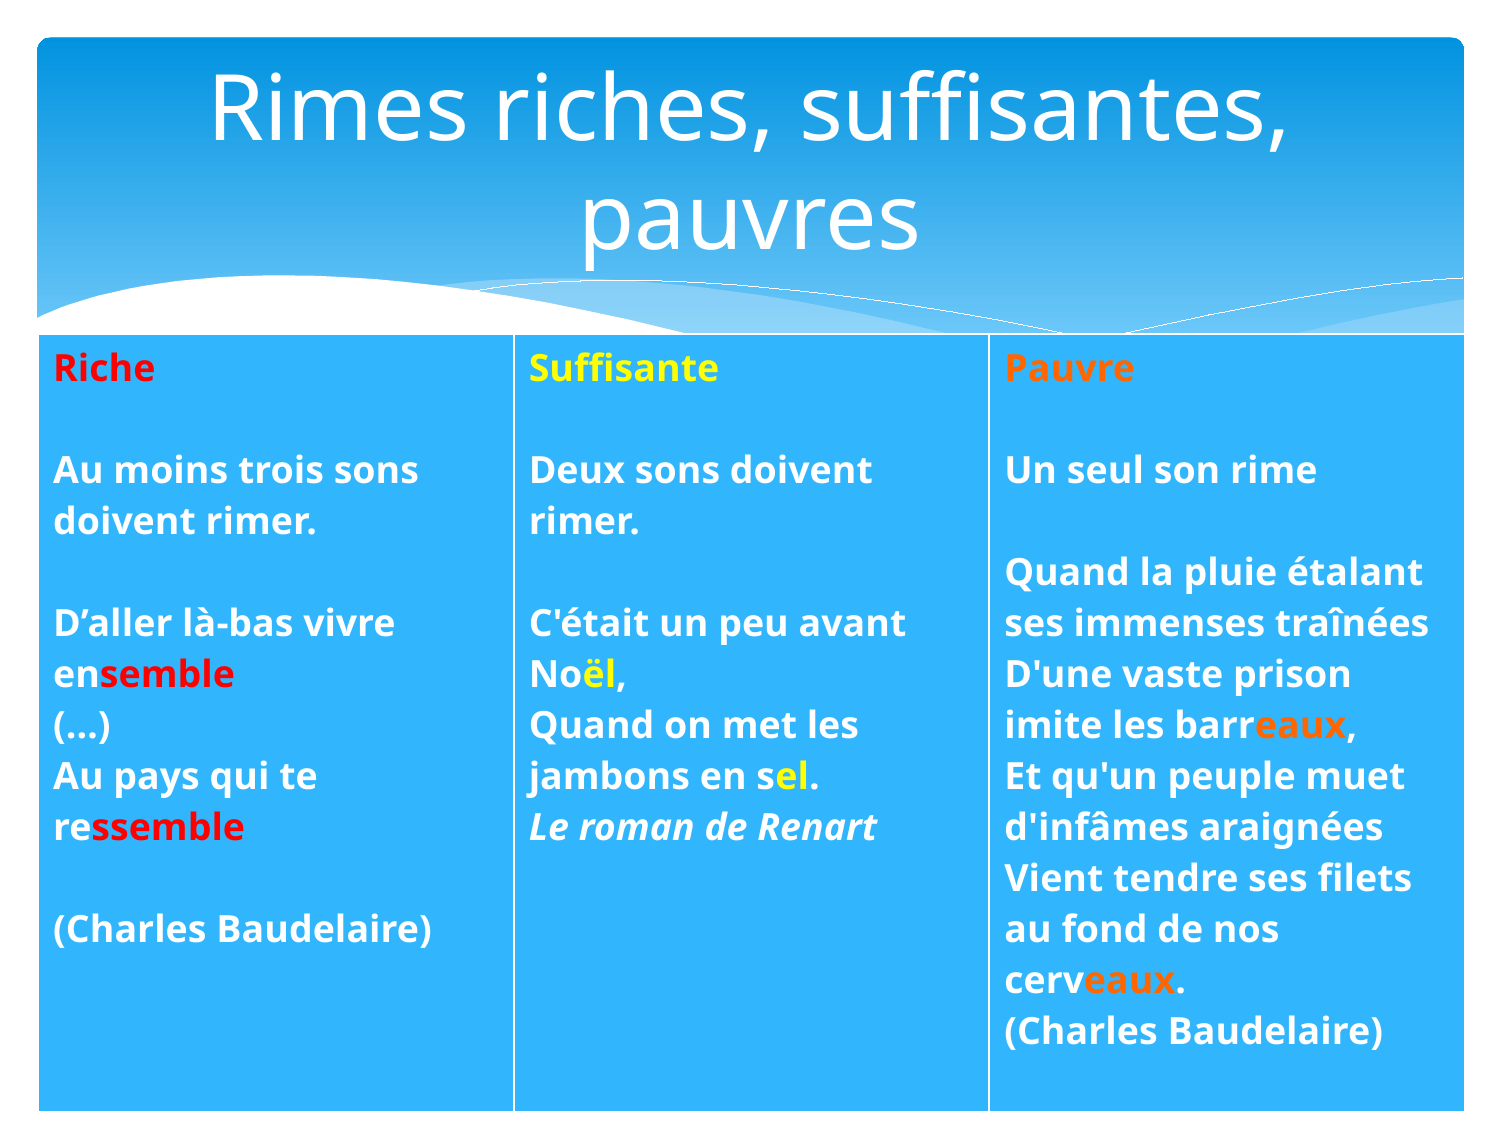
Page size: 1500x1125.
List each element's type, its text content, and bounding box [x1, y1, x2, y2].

table_header Suffisante Deux sons doivent rimer. C'était un peu avant Noël, Quand on met les jambons en sel. Le roman de Renart [515, 335, 988, 1111]
table_header Pauvre Un seul son rime Quand la pluie étalant ses immenses traînées D'une vaste prison imite les barreaux, Et qu'un peuple muet d'infâmes araignées Vient tendre ses filets au fond de nos cerveaux. (Charles Baudelaire) [990, 335, 1464, 1111]
title Rimes riches, suffisantes, pauvres [75, 55, 1425, 261]
table_header Riche Au moins trois sons doivent rimer. D’aller là-bas vivre ensemble (…) Au pays qui te ressemble (Charles Baudelaire) [39, 335, 513, 1111]
